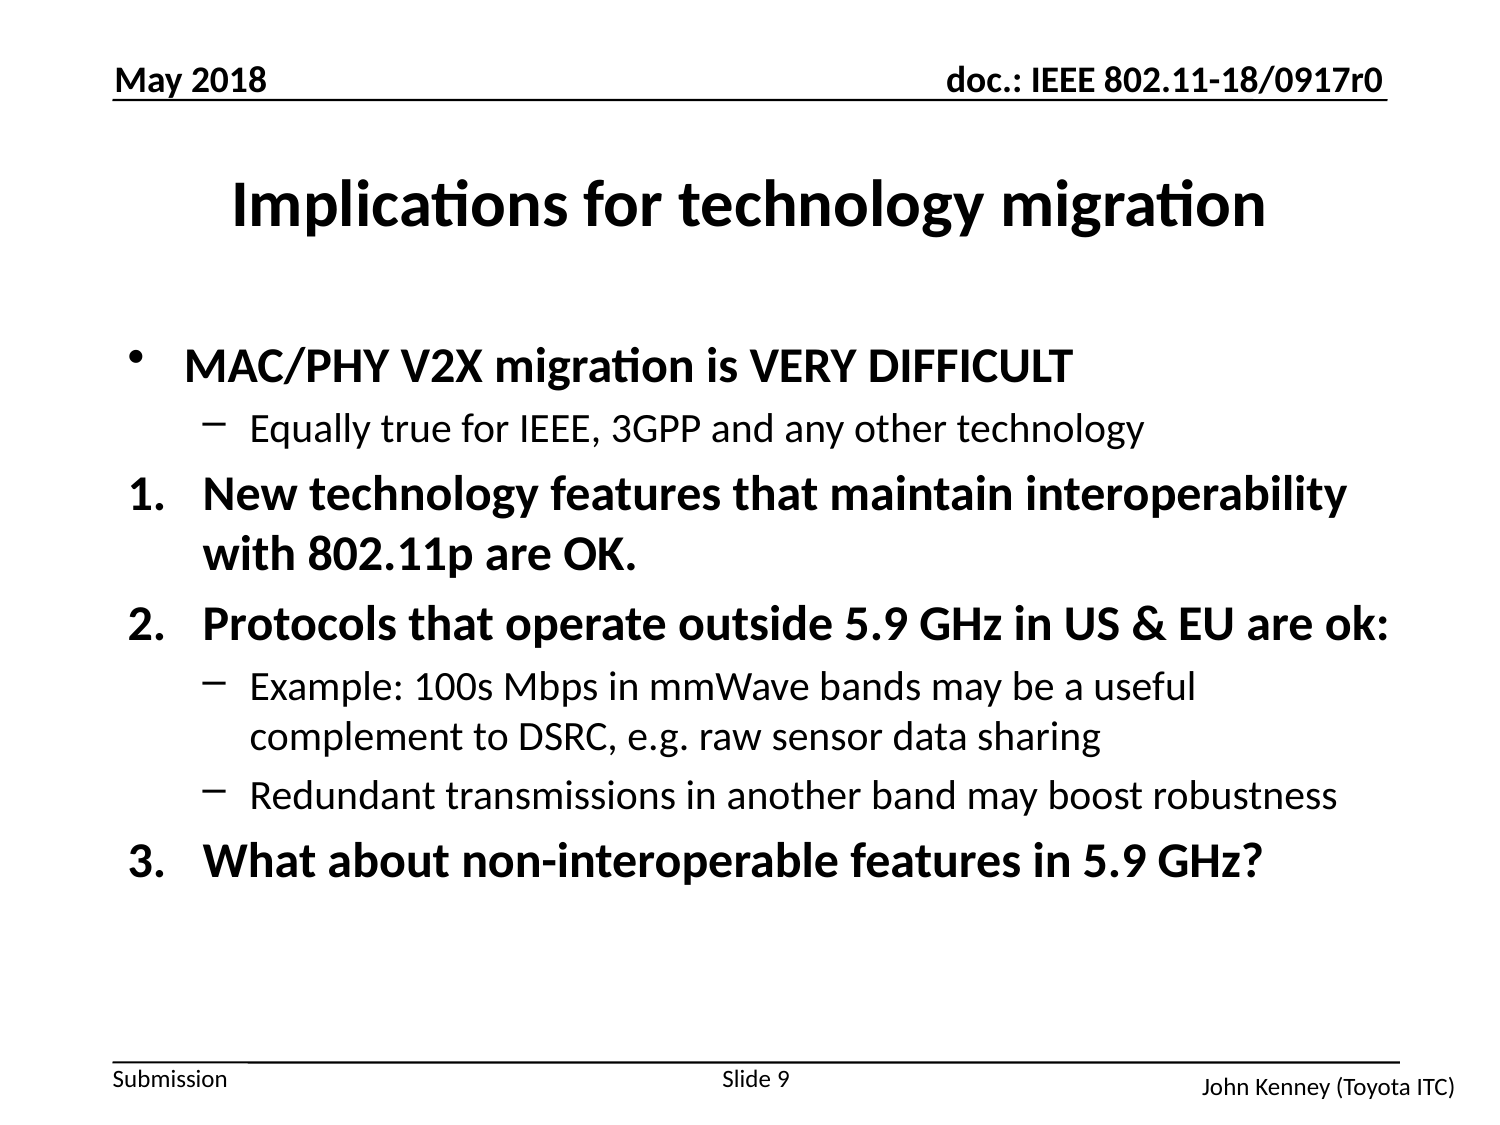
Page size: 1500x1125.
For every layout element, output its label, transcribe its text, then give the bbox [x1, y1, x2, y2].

footer John Kenney (Toyota ITC) [1199, 1070, 1456, 1101]
title Implications for technology migration [112, 112, 1388, 288]
list MAC/PHY V2X migration is VERY DIFFICULT Equally true for IEEE, 3GPP and any other technology New technology features that maintain interoperability with 802.11p are OK. Protocols that operate outside 5.9 GHz in US & EU are ok: Example: 100s Mbps in mmWave bands may be a useful complement to DSRC, e.g. raw sensor data sharing Redundant transmissions in another band may boost robustness What about non-interoperable features in 5.9 GHz? [112, 324, 1424, 1000]
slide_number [114, 54, 270, 101]
slide_number Slide 9 [713, 1061, 799, 1093]
